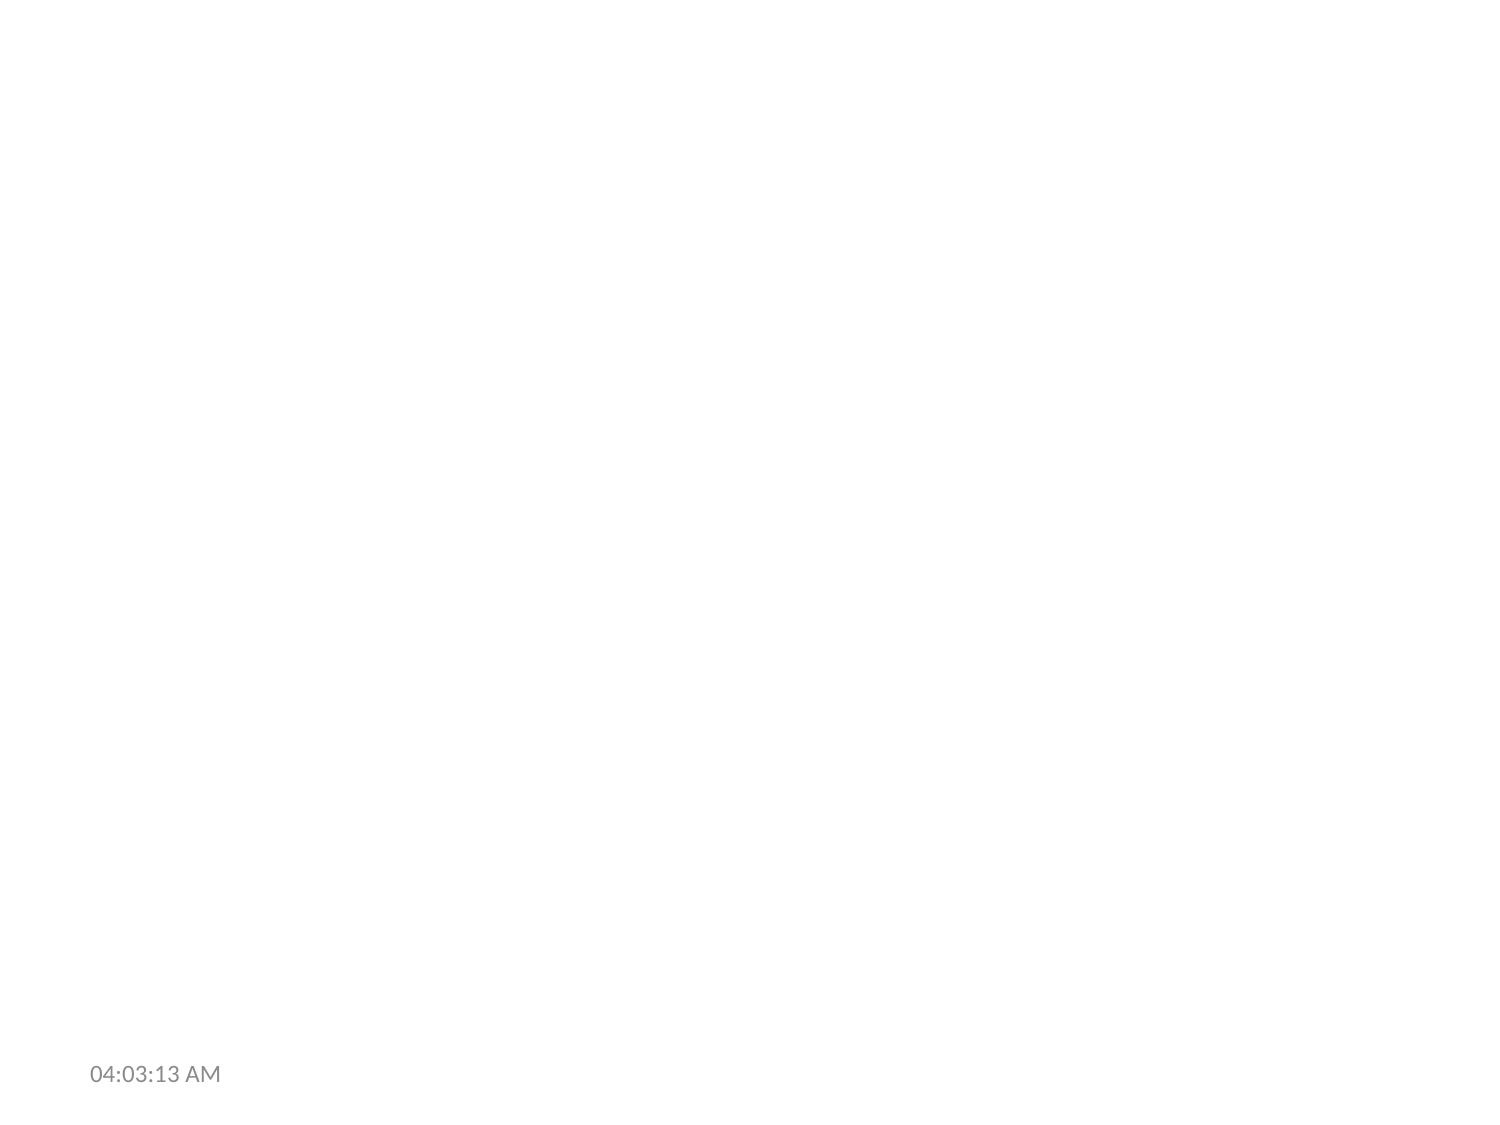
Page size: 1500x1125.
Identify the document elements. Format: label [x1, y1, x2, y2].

slide_number [75, 1042, 425, 1103]
